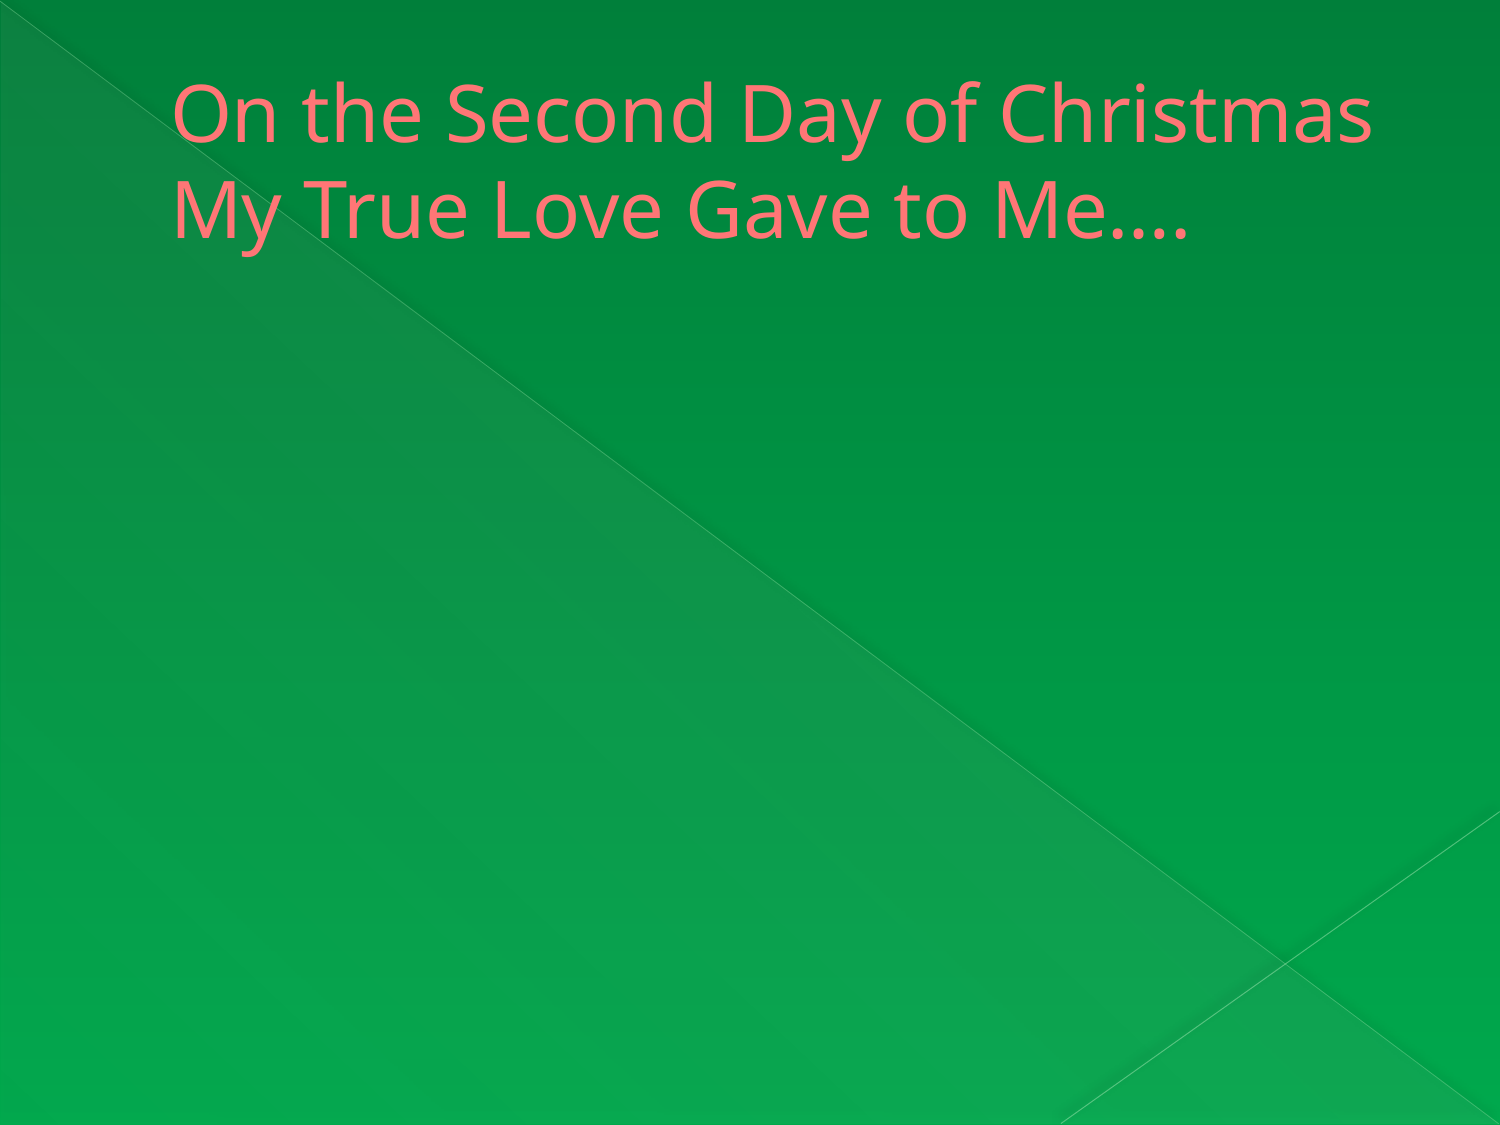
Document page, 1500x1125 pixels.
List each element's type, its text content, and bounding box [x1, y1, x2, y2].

title On the Second Day of Christmas My True Love Gave to Me…. [75, 43, 1425, 274]
